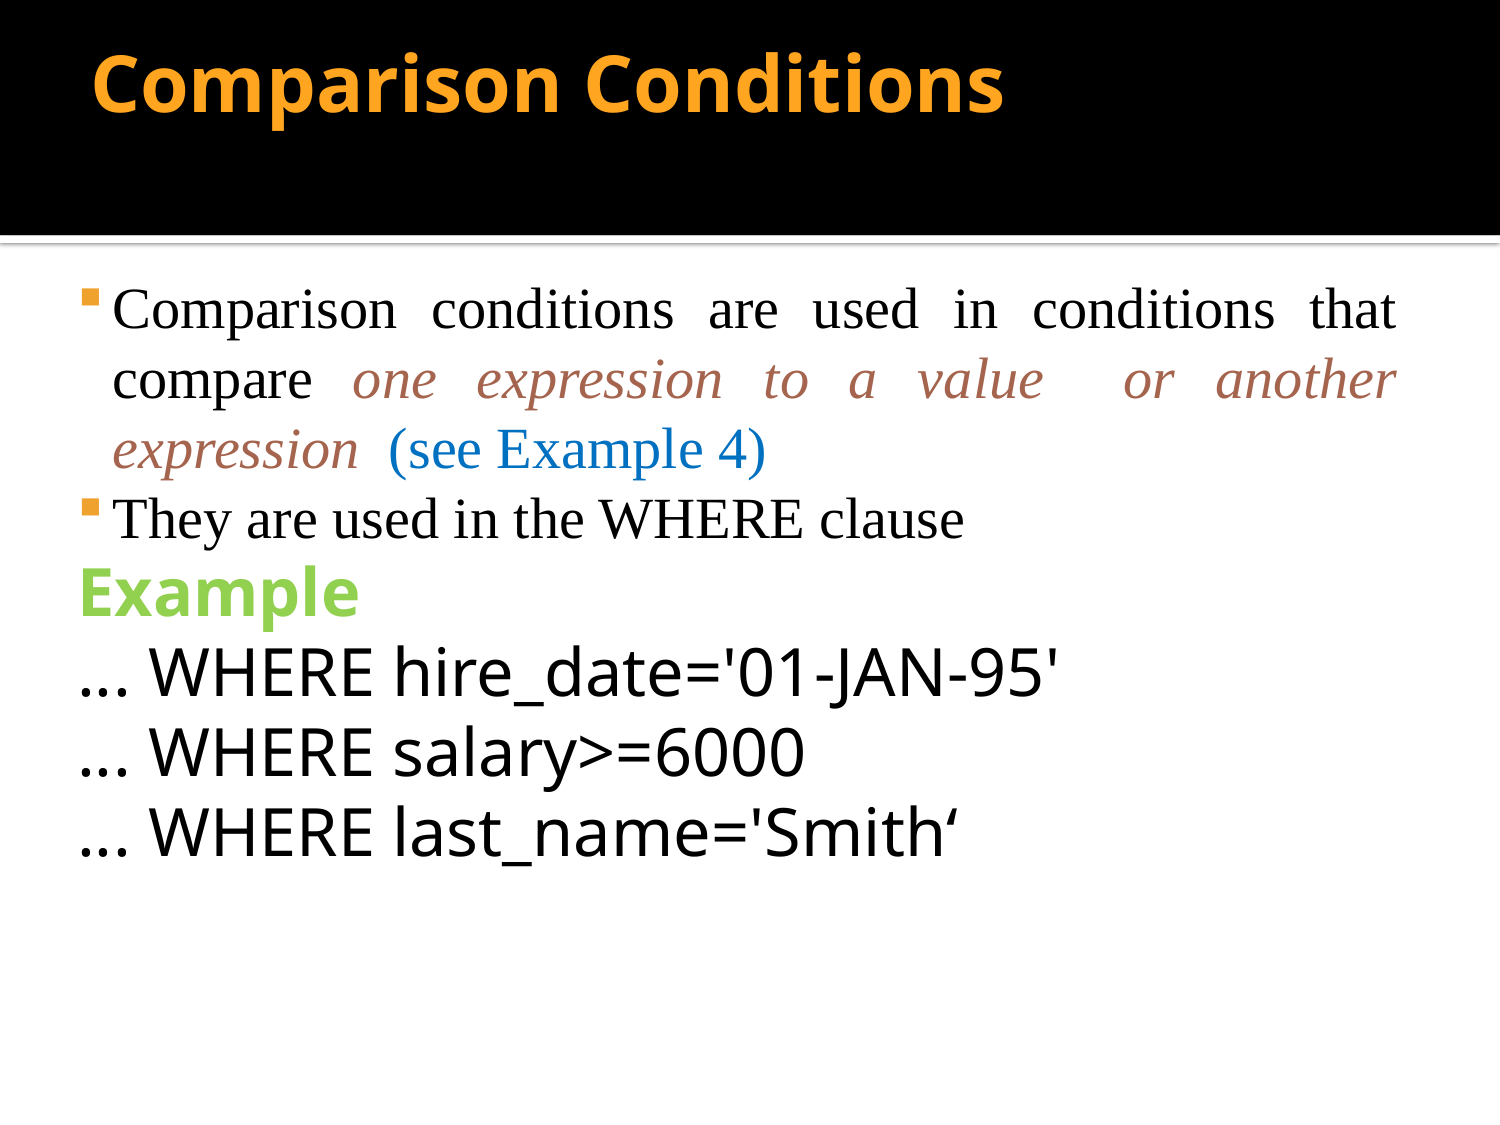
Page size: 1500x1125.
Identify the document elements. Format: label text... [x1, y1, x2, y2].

text_box Comparison conditions are used in conditions that compare one expression to a value or another expression (see Example 4) They are used in the WHERE clause Example ... WHERE hire_date='01-JAN-95' ... WHERE salary>=6000 ... WHERE last_name='Smith‘ [62, 262, 1413, 1062]
title Comparison Conditions [75, 25, 1425, 231]
